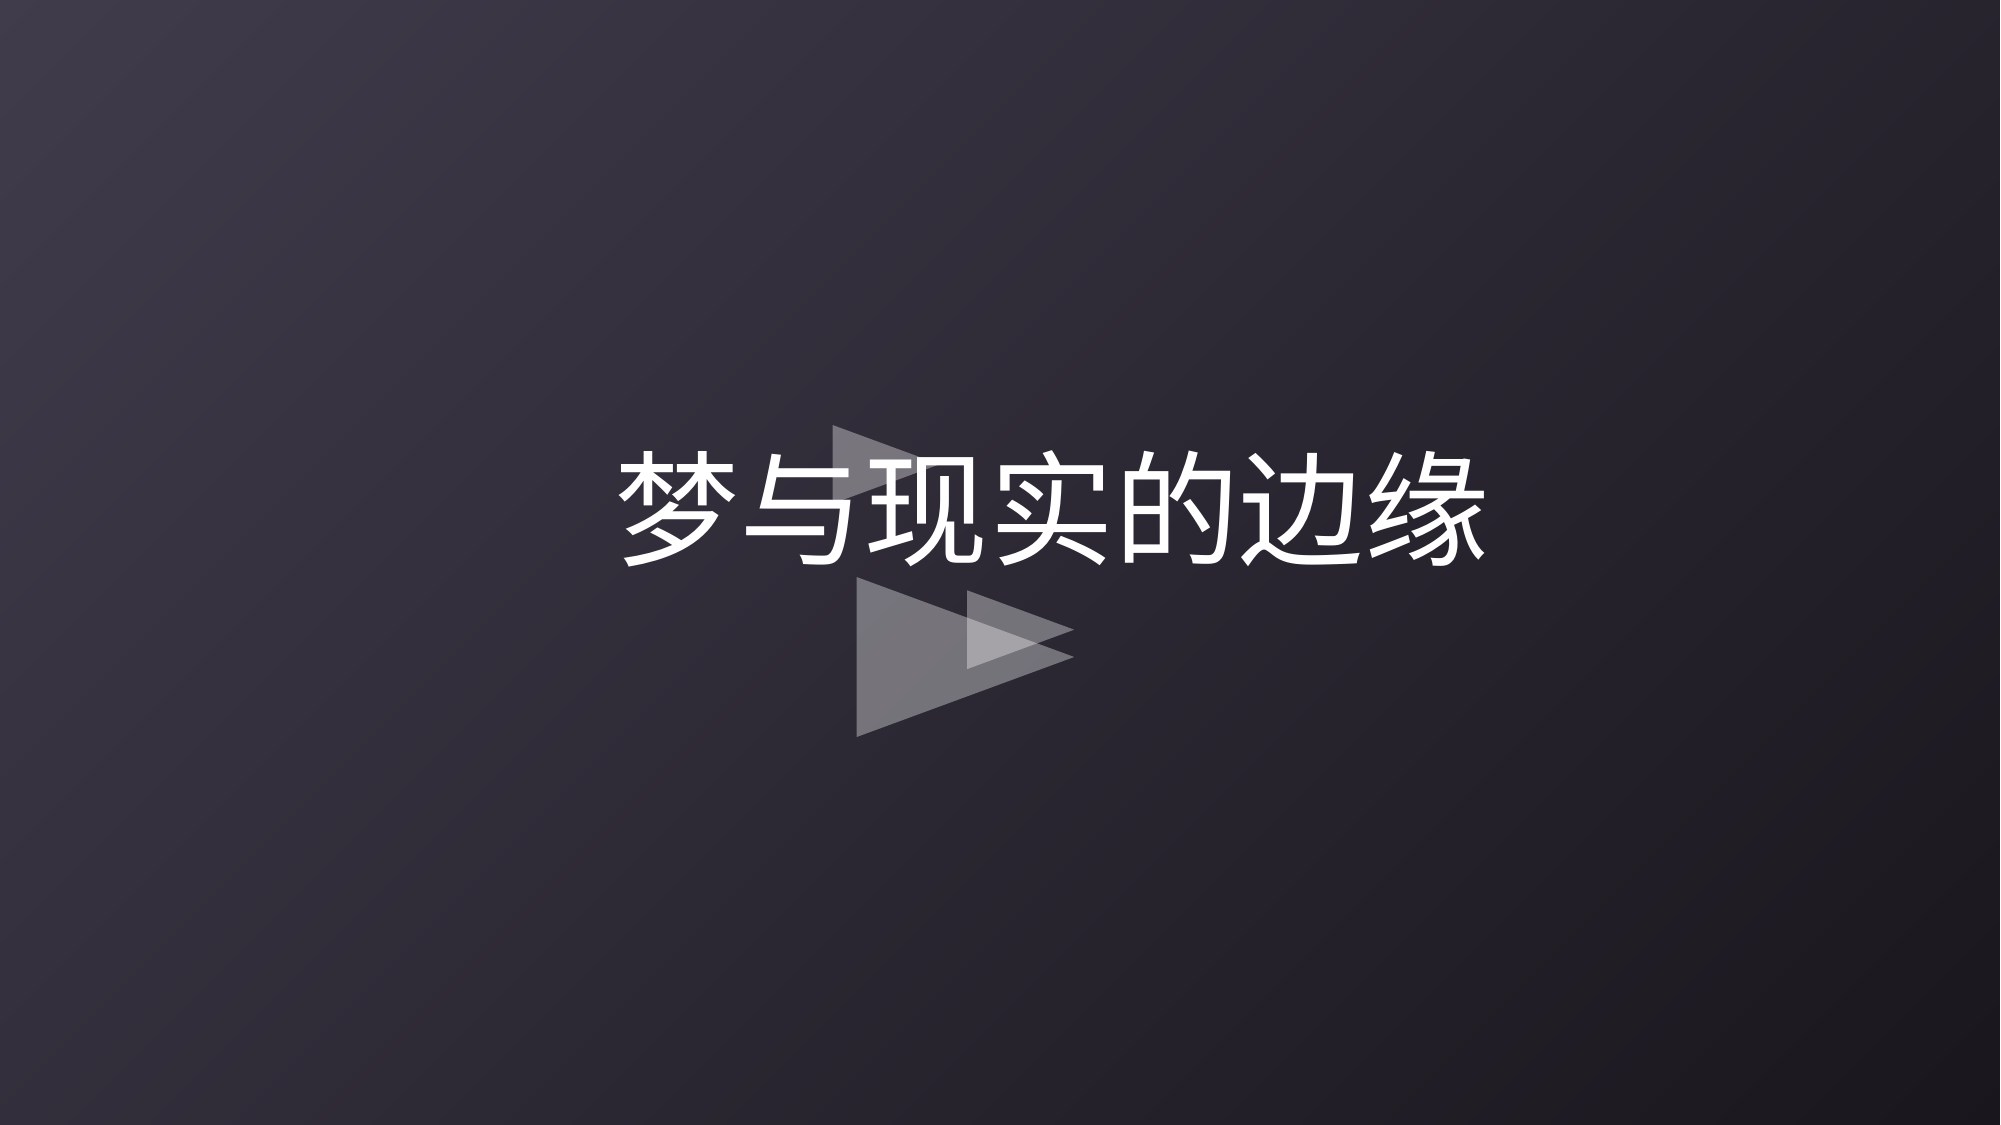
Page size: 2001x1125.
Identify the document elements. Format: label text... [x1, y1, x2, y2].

text_box 梦与现实的边缘 [599, 423, 1505, 589]
text_box [855, 589, 1078, 739]
text_box [966, 589, 1078, 671]
